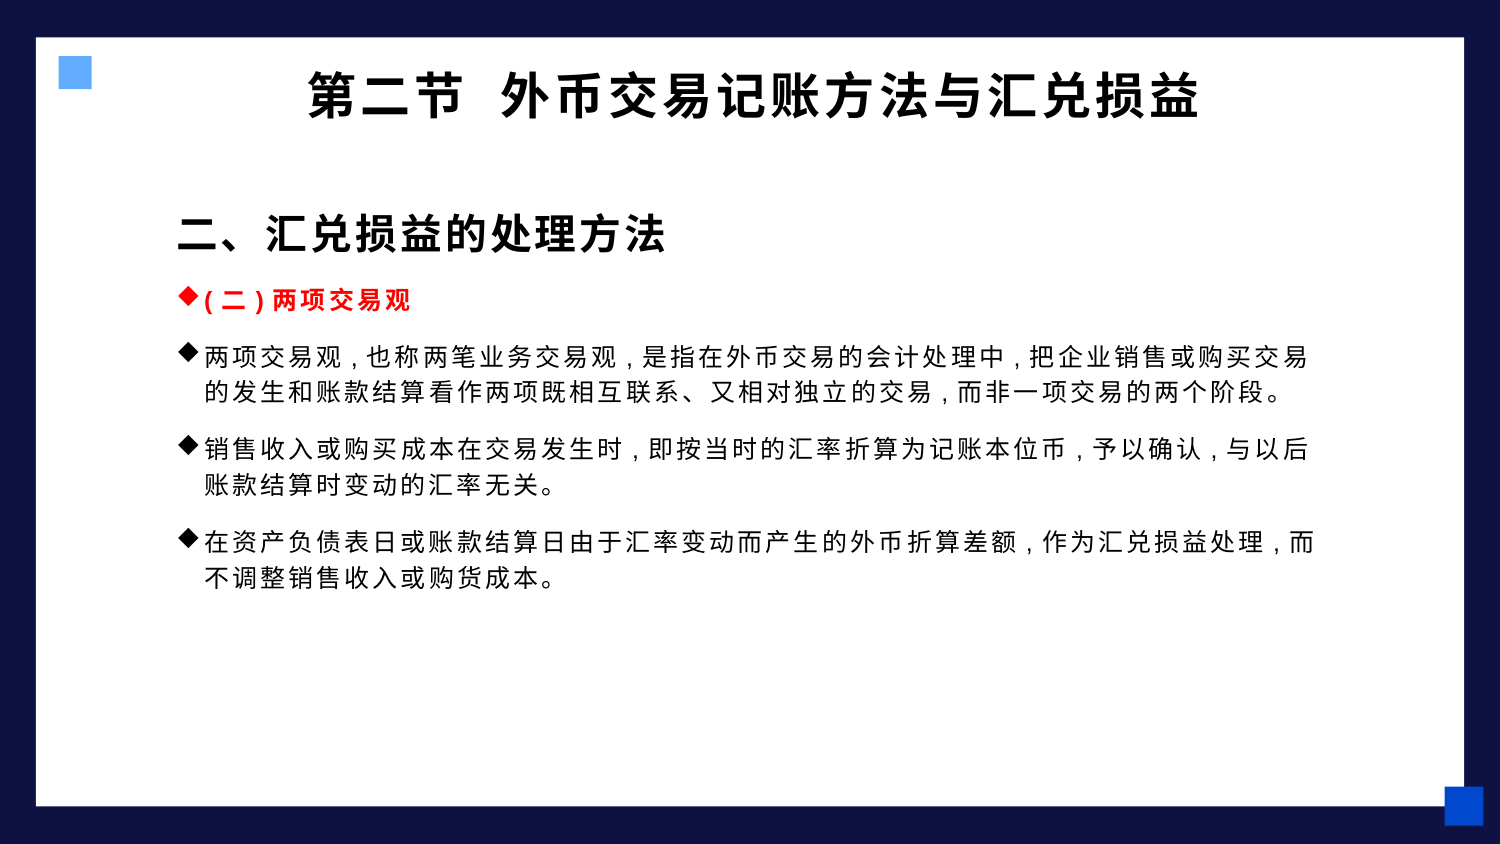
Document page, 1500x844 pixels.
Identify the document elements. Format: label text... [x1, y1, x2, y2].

title 第二节 外币交易记账方法与汇兑损益 [159, 43, 1344, 133]
list 二、汇兑损益的处理方法 (二)两项交易观 两项交易观,也称两笔业务交易观,是指在外币交易的会计处理中,把企业销售或购买交易的发生和账款结算看作两项既相互联系、又相对独立的交易,而非一项交易的两个阶段。 销售收入或购买成本在交易发生时,即按当时的汇率折算为记账本位币,予以确认,与以后账款结算时变动的汇率无关。 在资产负债表日或账款结算日由于汇率变动而产生的外币折算差额,作为汇兑损益处理,而不调整销售收入或购货成本。 [159, 197, 1344, 622]
